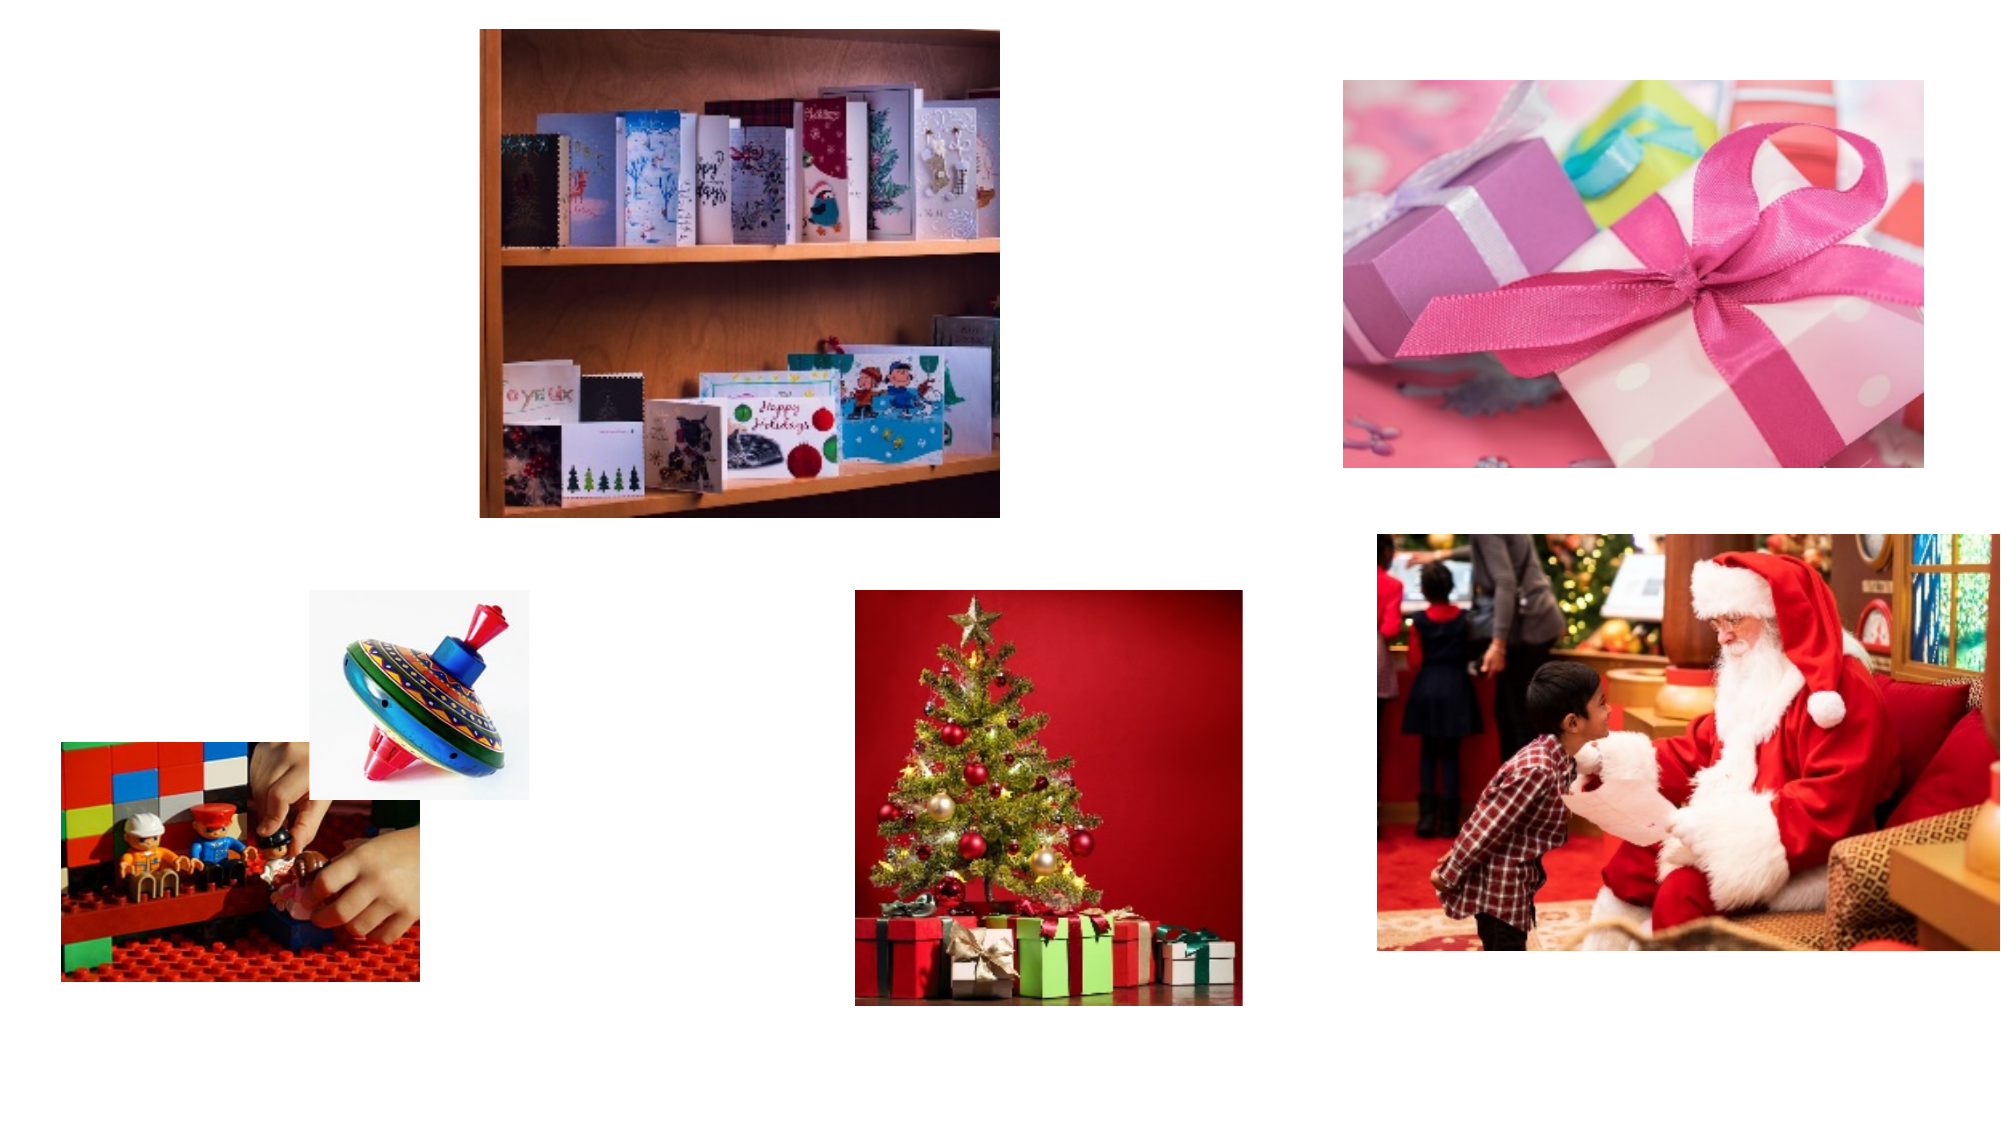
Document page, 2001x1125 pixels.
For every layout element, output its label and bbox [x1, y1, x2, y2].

picture [479, 29, 1000, 518]
picture [1377, 534, 2000, 951]
picture [1343, 80, 1924, 468]
picture [855, 590, 1243, 1006]
picture [60, 590, 530, 982]
